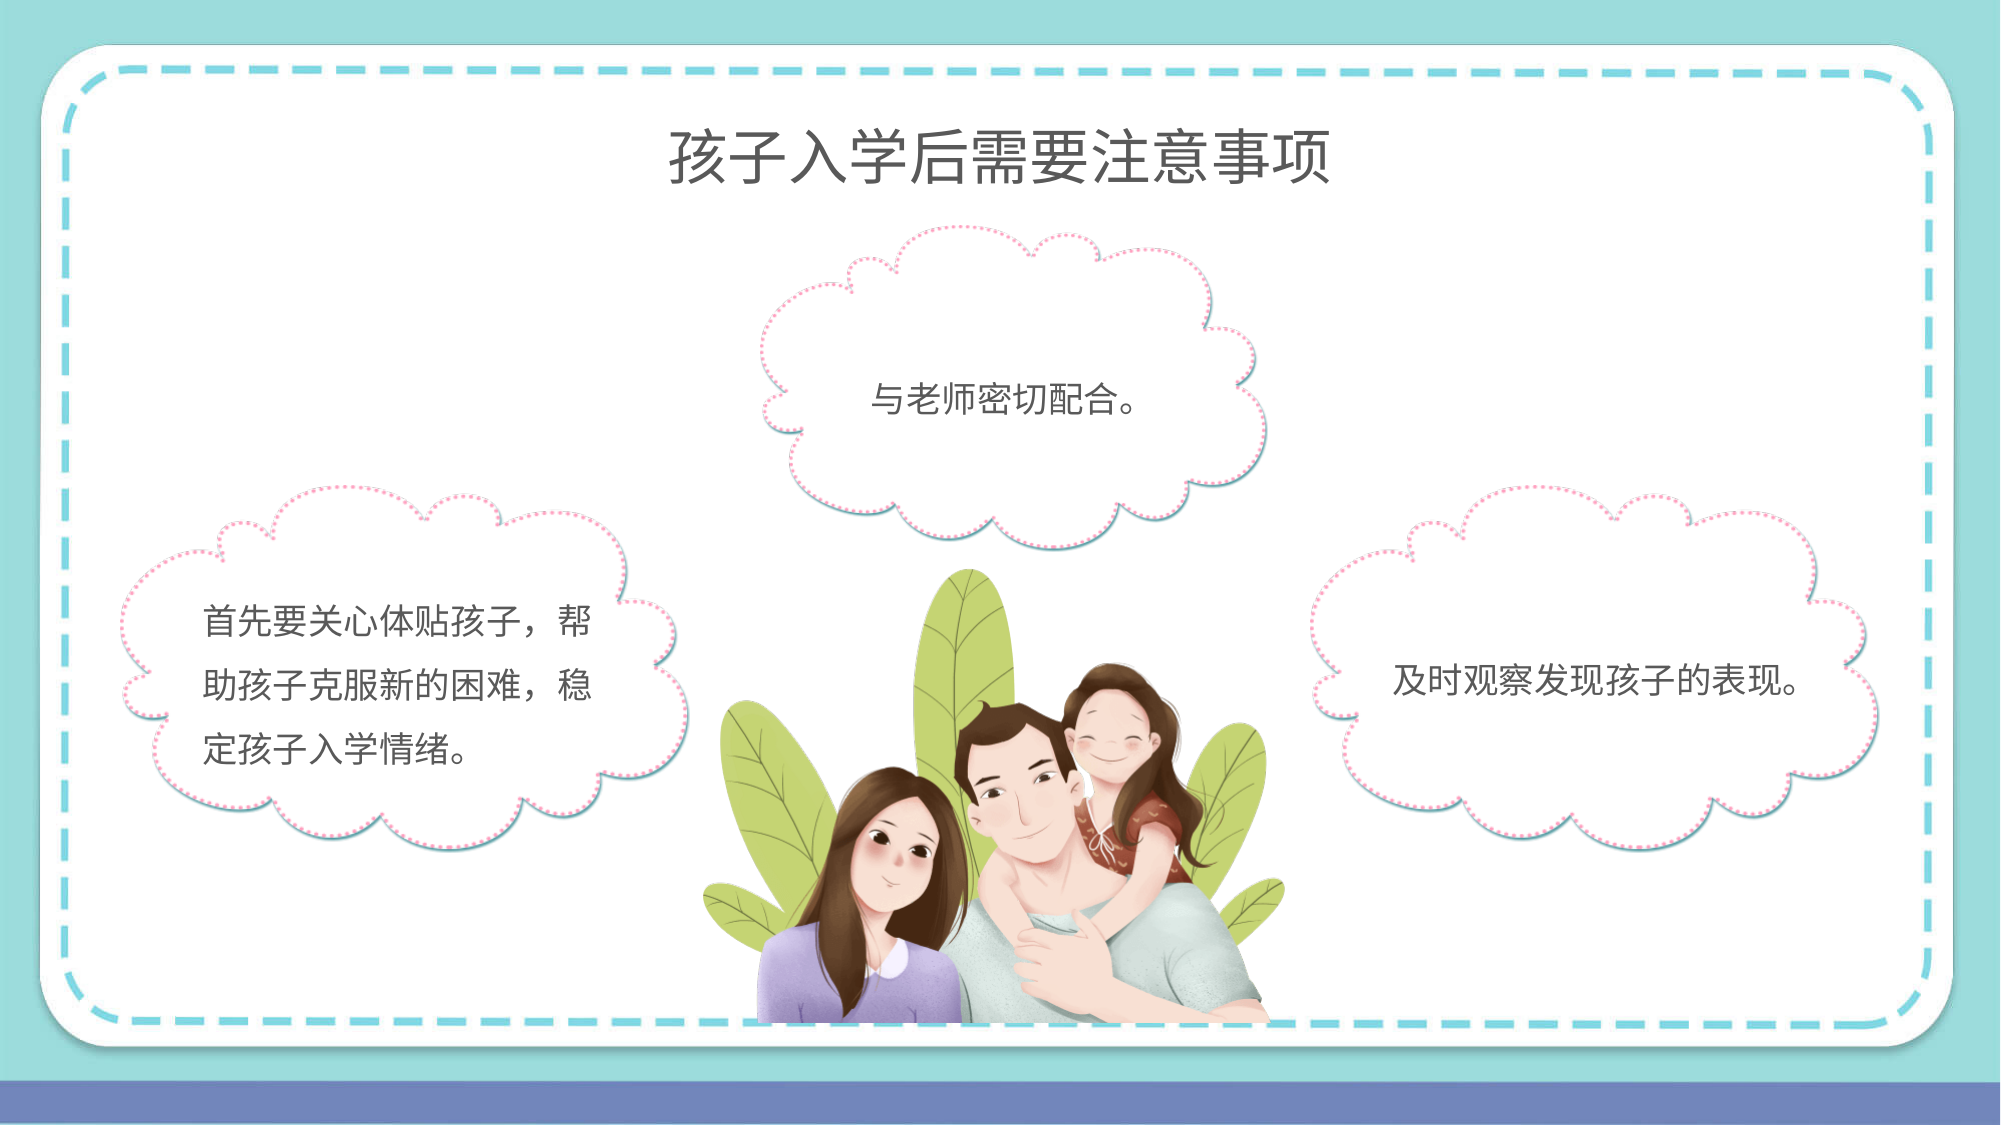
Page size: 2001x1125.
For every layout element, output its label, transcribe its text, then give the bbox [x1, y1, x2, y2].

picture [0, 0, 2001, 1125]
text_box 孩子入学后需要注意事项 [652, 111, 1348, 200]
